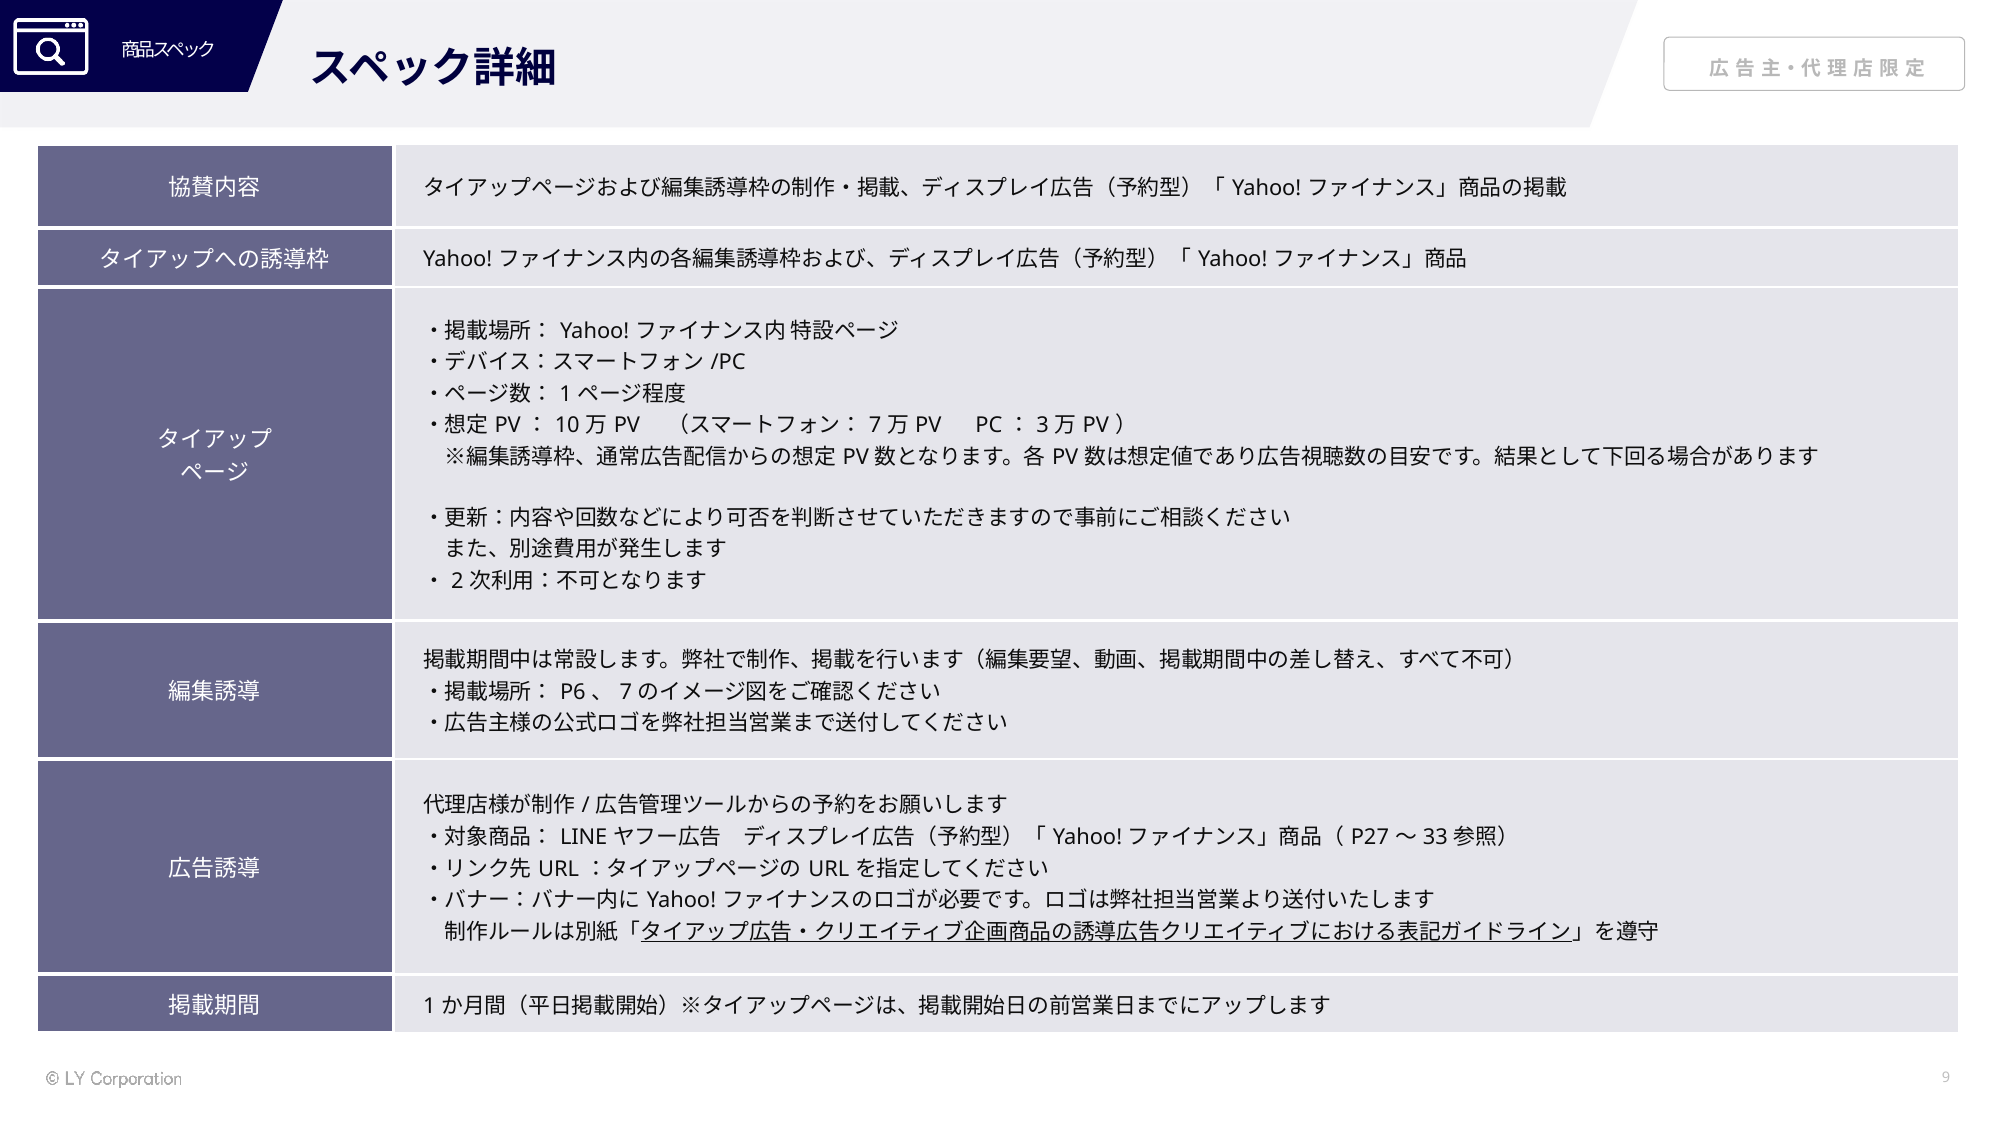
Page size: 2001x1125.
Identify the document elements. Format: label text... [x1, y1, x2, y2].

table_cell 掲載期間中は常設します。弊社で制作、掲載を行います（編集要望、動画、掲載期間中の差し替え、すべて不可） ・掲載場所：P6、7のイメージ図をご確認ください ・広告主様の公式ロゴを弊社担当営業まで送付してください [395, 622, 1958, 758]
table_cell 掲載期間 [38, 976, 392, 1031]
table_header 協賛内容 [38, 146, 392, 226]
table_header タイアップページおよび編集誘導枠の制作・掲載、ディスプレイ広告（予約型）「Yahoo!ファイナンス」商品の掲載 [396, 145, 1958, 226]
list スペック詳細 [309, 41, 1645, 97]
table_cell 編集誘導 [38, 623, 392, 757]
list 商品スペック [97, 13, 240, 81]
table_cell 1か月間（平日掲載開始）※タイアップページは、掲載開始日の前営業日までにアップします [395, 976, 1958, 1032]
table_cell 代理店様が制作/広告管理ツールからの予約をお願いします ・対象商品：LINEヤフー広告 ディスプレイ広告（予約型）「Yahoo!ファイナンス」商品（P27～33参照） ・リンク先URL：タイアップページのURLを指定してください ・バナー：バナー内にYahoo!ファイナンスのロゴが必要です。ロゴは弊社担当営業より送付いたします 制作ルールは別紙「タイアップ広告・クリエイティブ企画商品の誘導広告クリエイティブにおける表記ガイドライン」を遵守 [395, 760, 1958, 973]
picture [8, 4, 92, 88]
table_cell 広告誘導 [38, 761, 392, 972]
table_cell タイアップ ページ [38, 289, 392, 619]
table_cell Yahoo!ファイナンス内の各編集誘導枠および、ディスプレイ広告（予約型）「Yahoo!ファイナンス」商品 [395, 229, 1958, 286]
picture [46, 1071, 181, 1088]
table_cell ・掲載場所：Yahoo!ファイナンス内 特設ページ ・デバイス：スマートフォン/PC ・ページ数：1ページ程度 ・想定PV：10万PV （スマートフォン：7万PV PC：3万PV） ※編集誘導枠、通常広告配信からの想定PV数となります。各PV数は想定値であり広告視聴数の目安です。結果として下回る場合があります ・更新：内容や回数などにより可否を判断させていただきますので事前にご相談ください また、別途費用が発生します ・2次利用：不可となります [395, 288, 1958, 619]
table_cell タイアップへの誘導枠 [38, 230, 392, 285]
